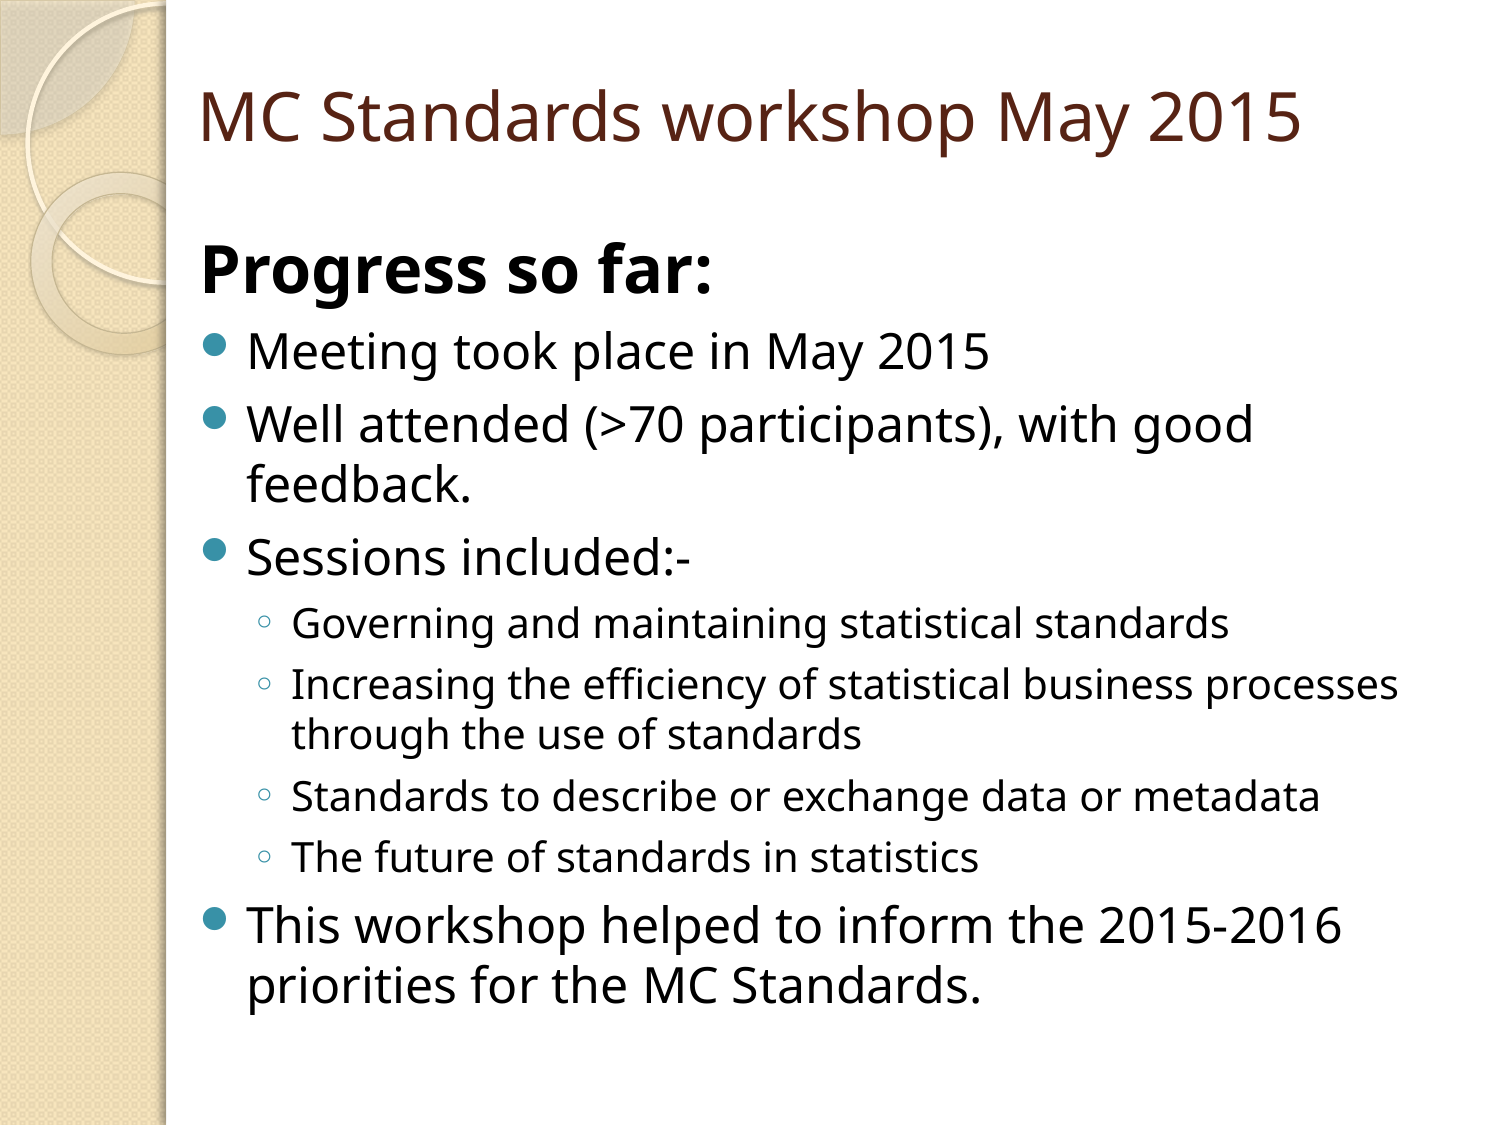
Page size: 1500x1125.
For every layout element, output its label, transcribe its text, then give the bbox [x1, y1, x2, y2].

title MC Standards workshop May 2015 [183, 45, 1500, 185]
list Progress so far: Meeting took place in May 2015 Well attended (>70 participants), with good feedback. Sessions included:- Governing and maintaining statistical standards Increasing the efficiency of statistical business processes through the use of standards Standards to describe or exchange data or metadata The future of standards in statistics This workshop helped to inform the 2015-2016 priorities for the MC Standards. [171, 219, 1459, 1071]
